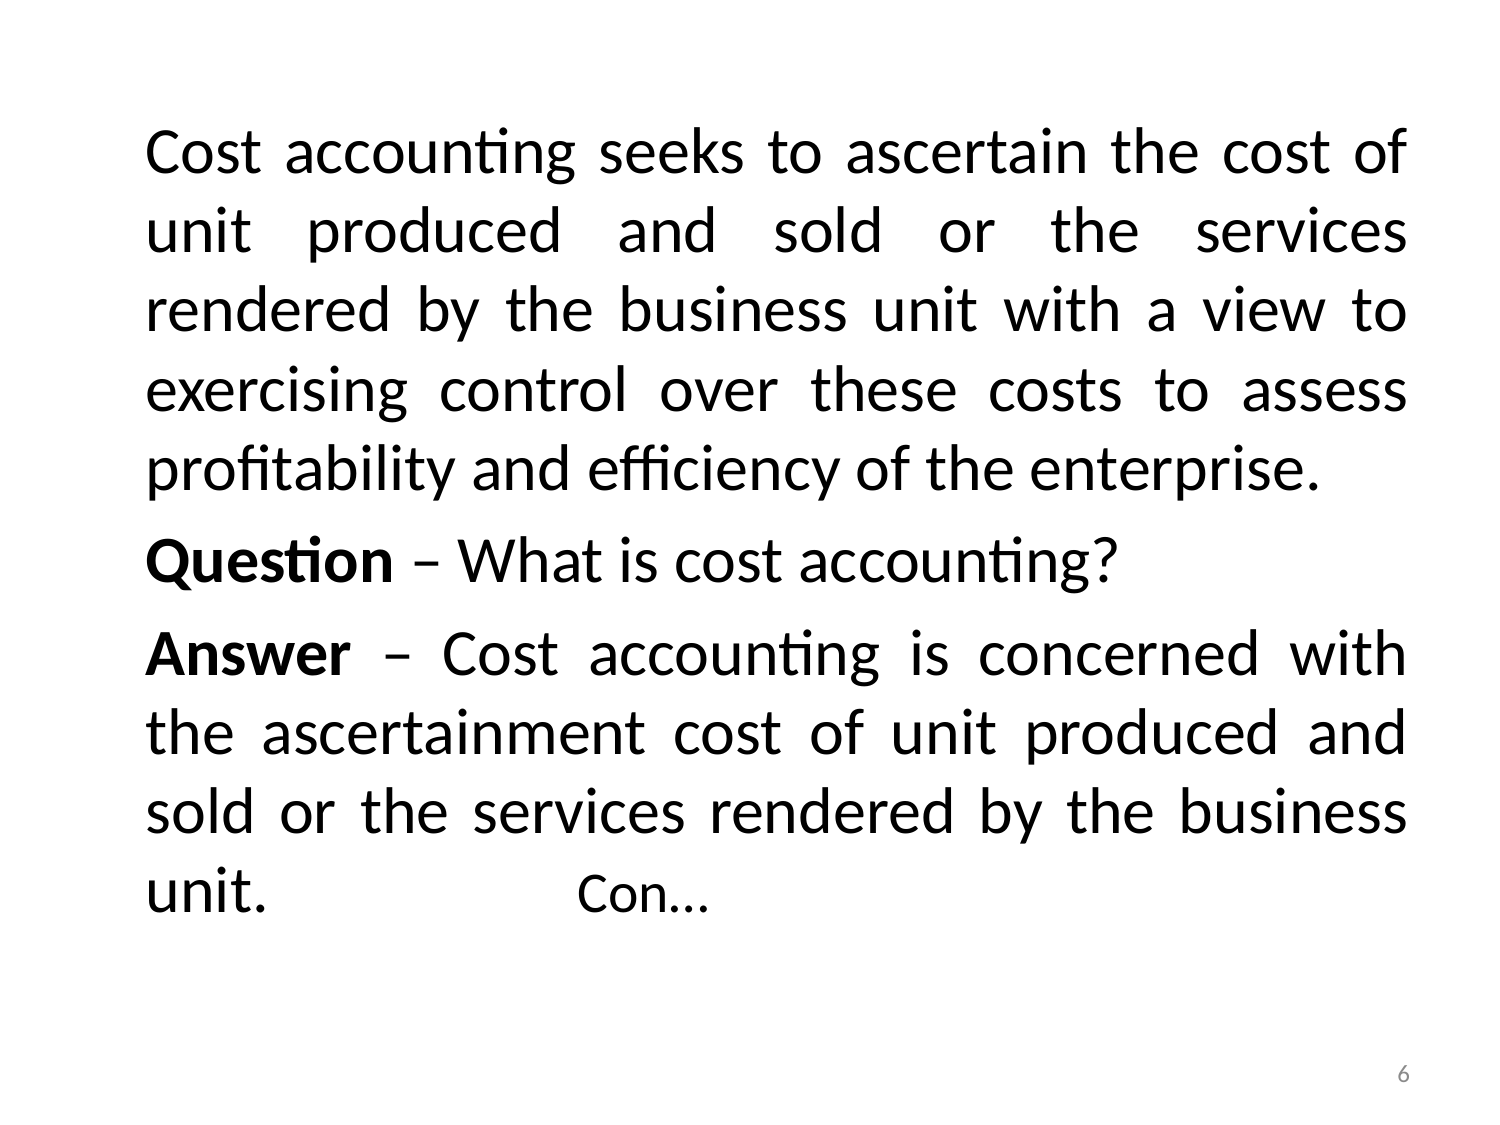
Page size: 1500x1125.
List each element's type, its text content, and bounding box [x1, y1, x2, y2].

slide_number 6 [1074, 1042, 1425, 1103]
list Cost accounting seeks to ascertain the cost of unit produced and sold or the services rendered by the business unit with a view to exercising control over these costs to assess profitability and efficiency of the enterprise. Question – What is cost accounting? Answer – Cost accounting is concerned with the ascertainment cost of unit produced and sold or the services rendered by the business unit. Con… [75, 99, 1425, 1075]
